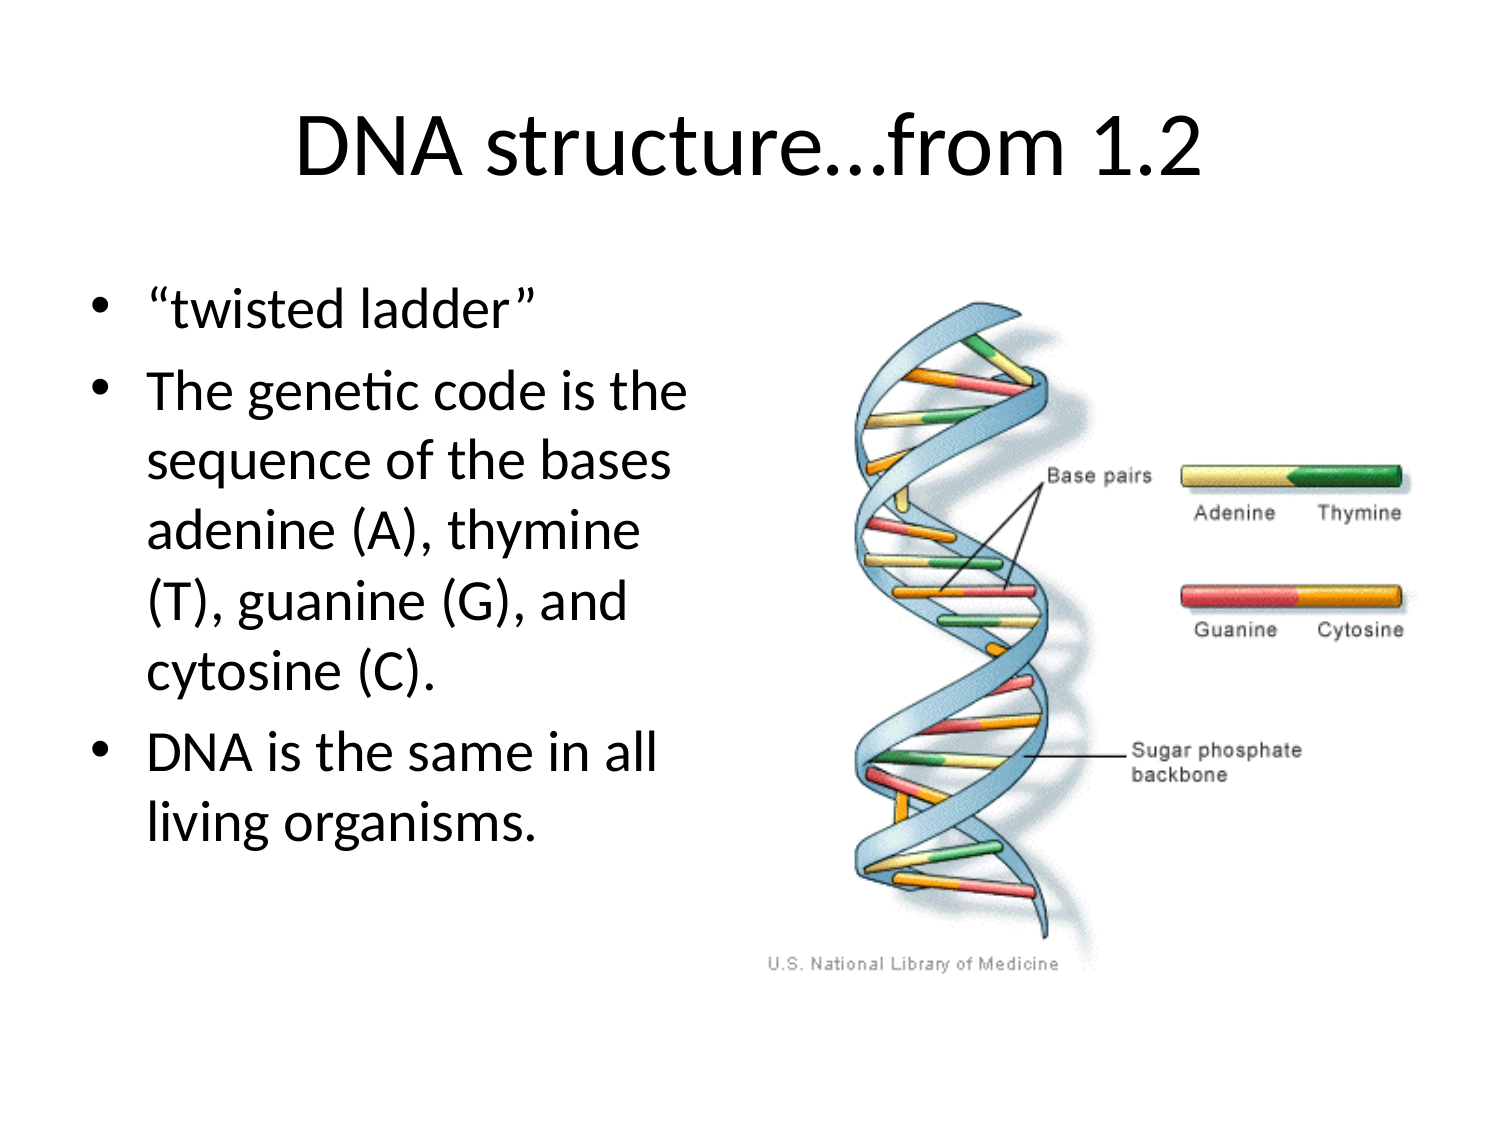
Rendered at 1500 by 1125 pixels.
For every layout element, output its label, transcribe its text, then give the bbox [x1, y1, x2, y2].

title DNA structure…from 1.2 [75, 45, 1425, 233]
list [762, 262, 1426, 1006]
list “twisted ladder” The genetic code is the sequence of the bases adenine (A), thymine (T), guanine (G), and cytosine (C). DNA is the same in all living organisms. [75, 262, 738, 1005]
